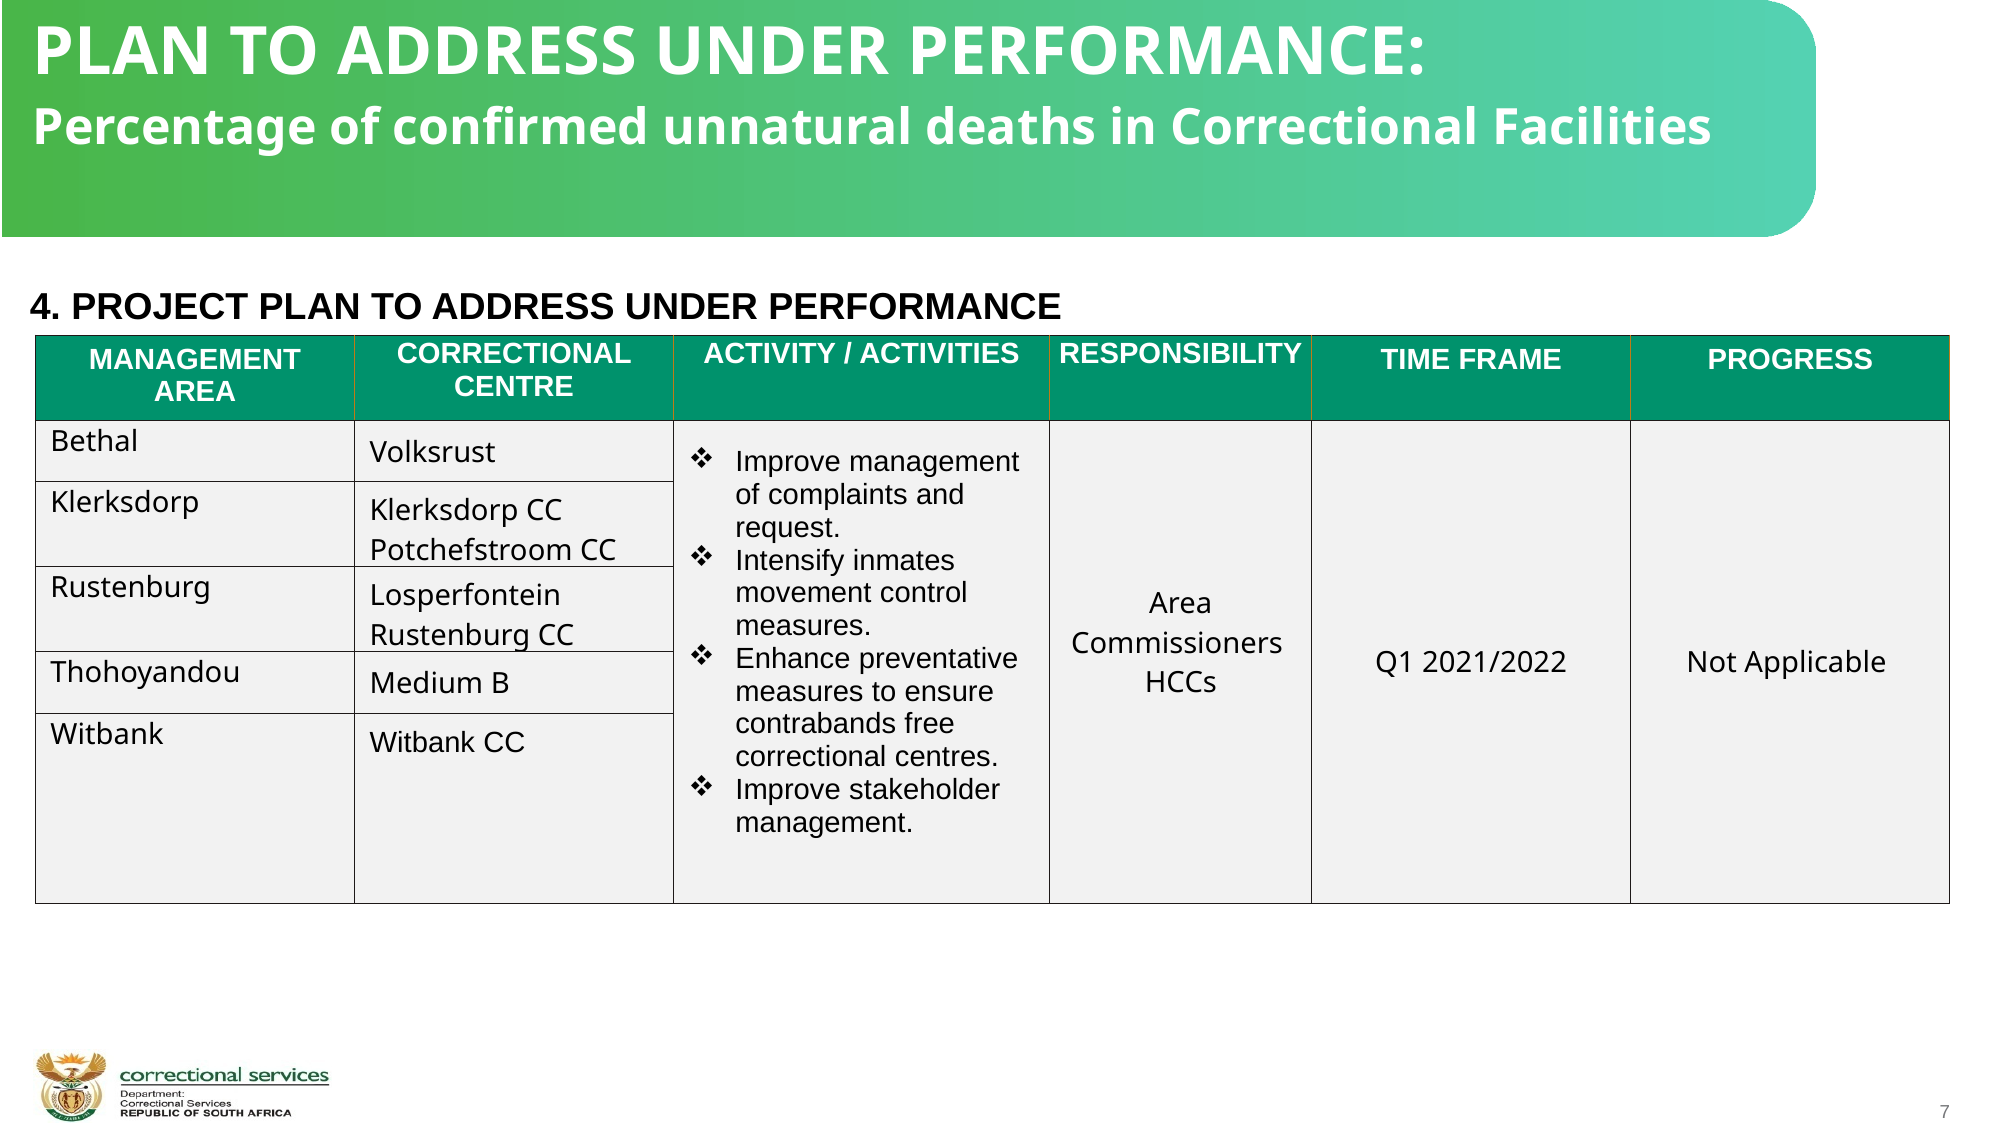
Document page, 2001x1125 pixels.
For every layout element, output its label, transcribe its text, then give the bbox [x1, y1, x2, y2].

table_header MANAGEMENT AREA [36, 336, 354, 420]
table_cell Not Applicable [1631, 421, 1949, 903]
table_header ACTIVITY / ACTIVITIES [674, 336, 1049, 420]
picture [33, 1049, 332, 1123]
table_cell Klerksdorp CC Potchefstroom CC [355, 482, 673, 566]
text_box 4. PROJECT PLAN TO ADDRESS UNDER PERFORMANCE [0, 274, 1463, 335]
table_cell Witbank [36, 714, 354, 903]
table_cell Medium B [355, 652, 673, 713]
table_cell Losperfontein Rustenburg CC [355, 567, 673, 651]
table_cell Klerksdorp [36, 482, 354, 566]
table_cell Thohoyandou [36, 652, 354, 713]
text_box PLAN TO ADDRESS UNDER PERFORMANCE: Percentage of confirmed unnatural deaths in Correctional Facilities [17, 9, 1816, 96]
table_cell Q1 2021/2022 [1312, 421, 1630, 903]
table_header RESPONSIBILITY [1050, 336, 1311, 420]
table_cell Rustenburg [36, 567, 354, 651]
text_box [2, 0, 1816, 237]
table_header TIME FRAME [1312, 336, 1630, 420]
table_cell Volksrust [355, 421, 673, 481]
table_header CORRECTIONAL CENTRE [355, 336, 673, 420]
table_cell Improve management of complaints and request. Intensify inmates movement control measures. Enhance preventative measures to ensure contrabands free correctional centres. Improve stakeholder management. [674, 421, 1049, 903]
table_cell Witbank CC [355, 714, 673, 903]
table_header PROGRESS [1631, 336, 1949, 420]
table_cell Bethal [36, 421, 354, 481]
table_cell Area Commissioners HCCs [1050, 421, 1311, 903]
